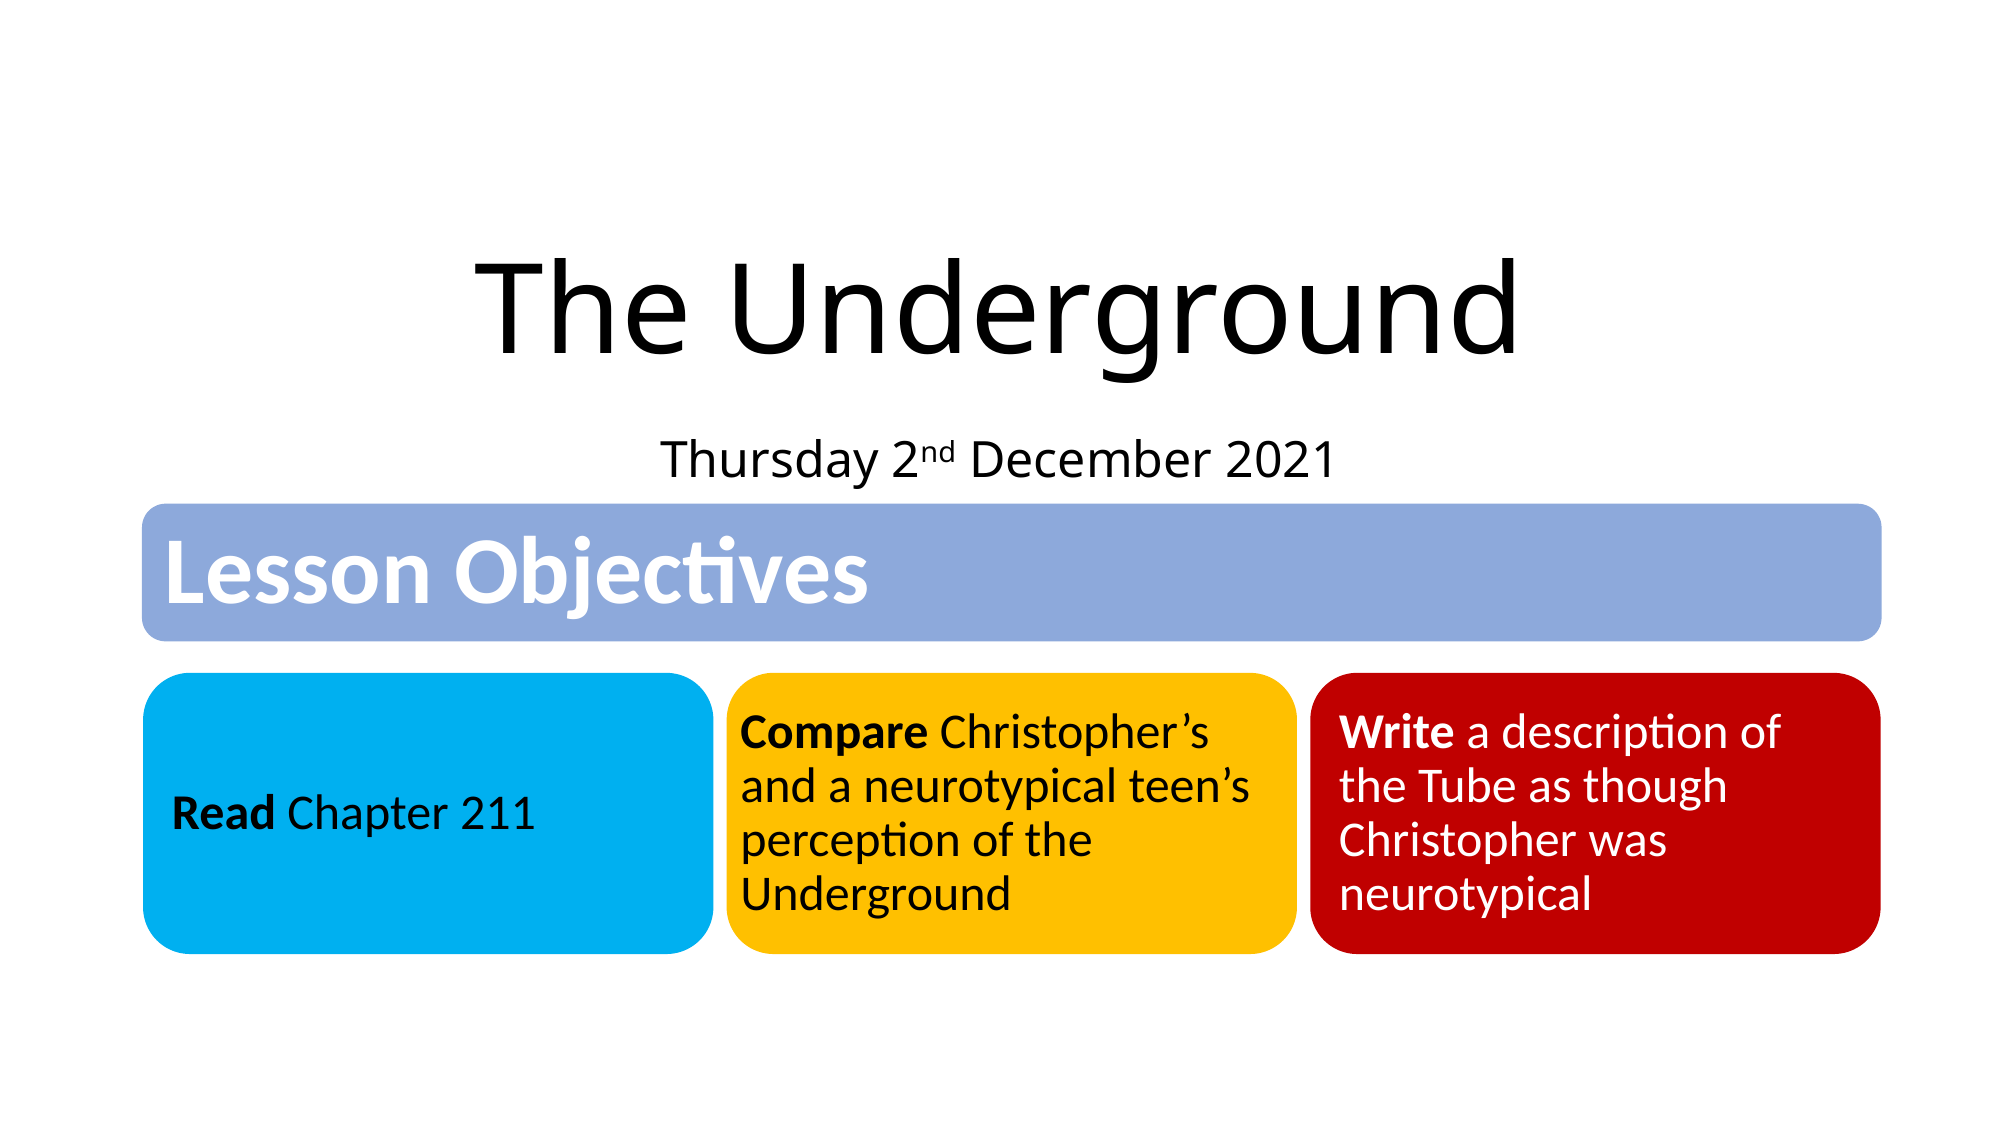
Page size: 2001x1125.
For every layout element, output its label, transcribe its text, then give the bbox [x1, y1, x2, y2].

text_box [142, 504, 1881, 955]
subtitle Thursday 2nd December 2021 [249, 426, 1750, 503]
title The Underground [249, 184, 1750, 388]
